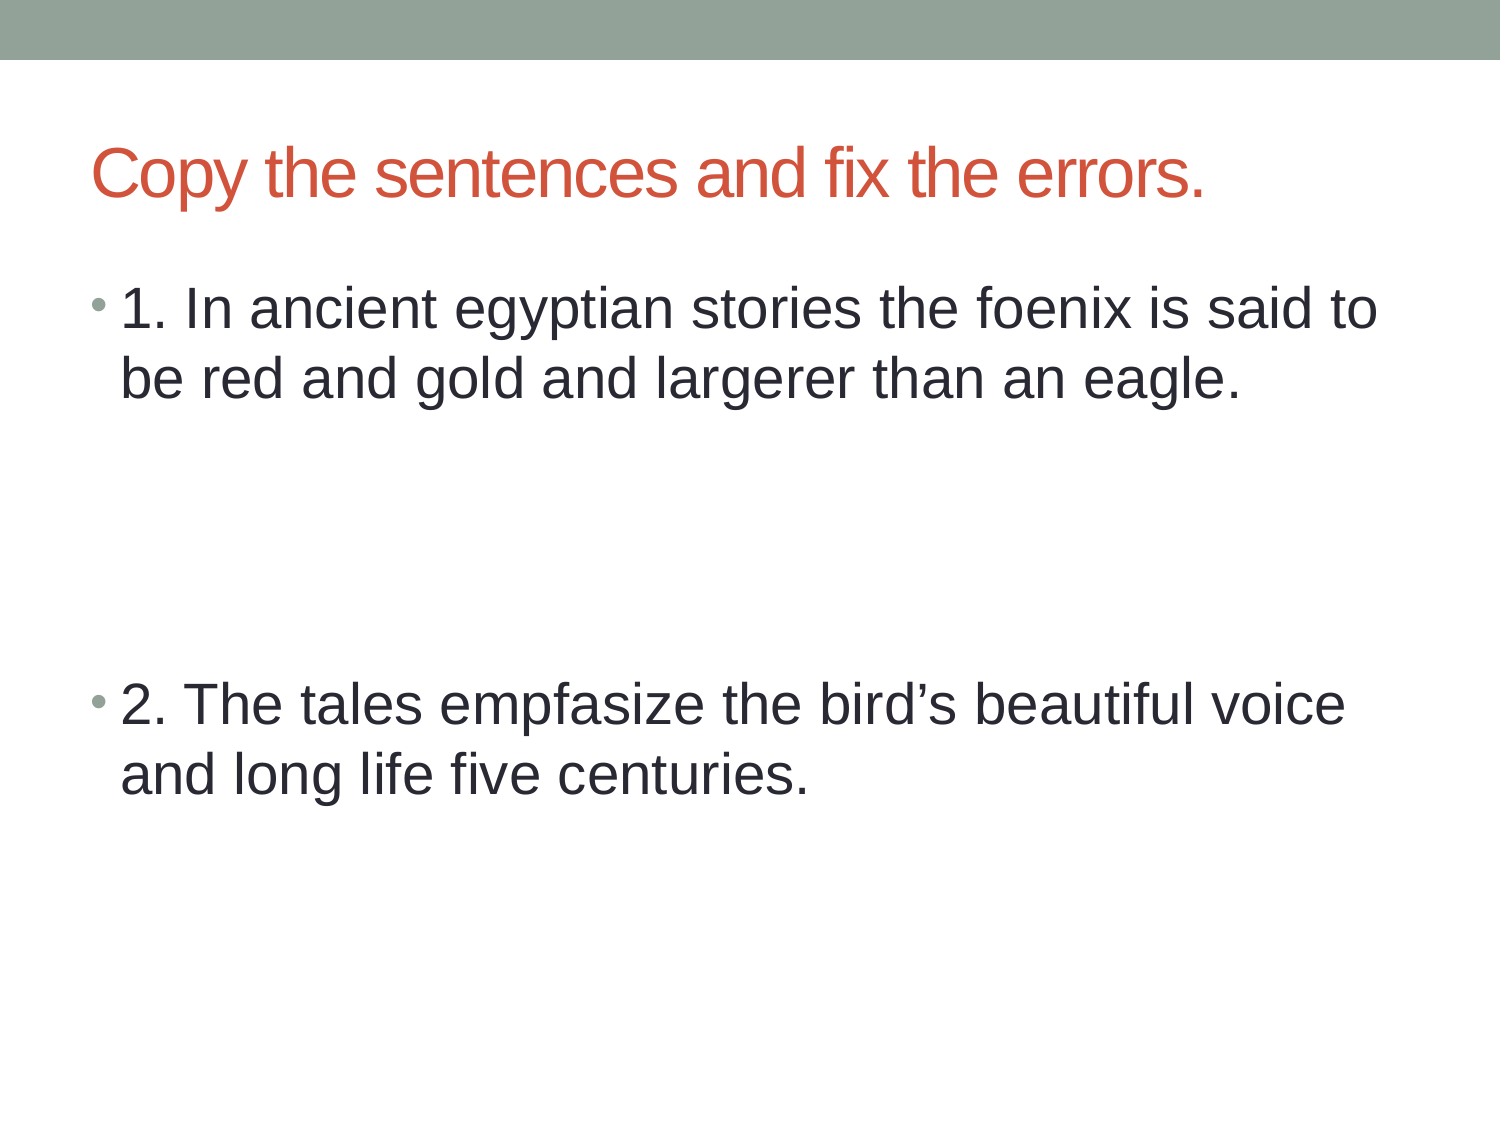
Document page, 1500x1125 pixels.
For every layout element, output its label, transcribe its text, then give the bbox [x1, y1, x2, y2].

list 1. In ancient egyptian stories the foenix is said to be red and gold and largerer than an eagle. 2. The tales empfasize the bird’s beautiful voice and long life five centuries. [75, 262, 1425, 1063]
title Copy the sentences and fix the errors. [75, 87, 1425, 250]
